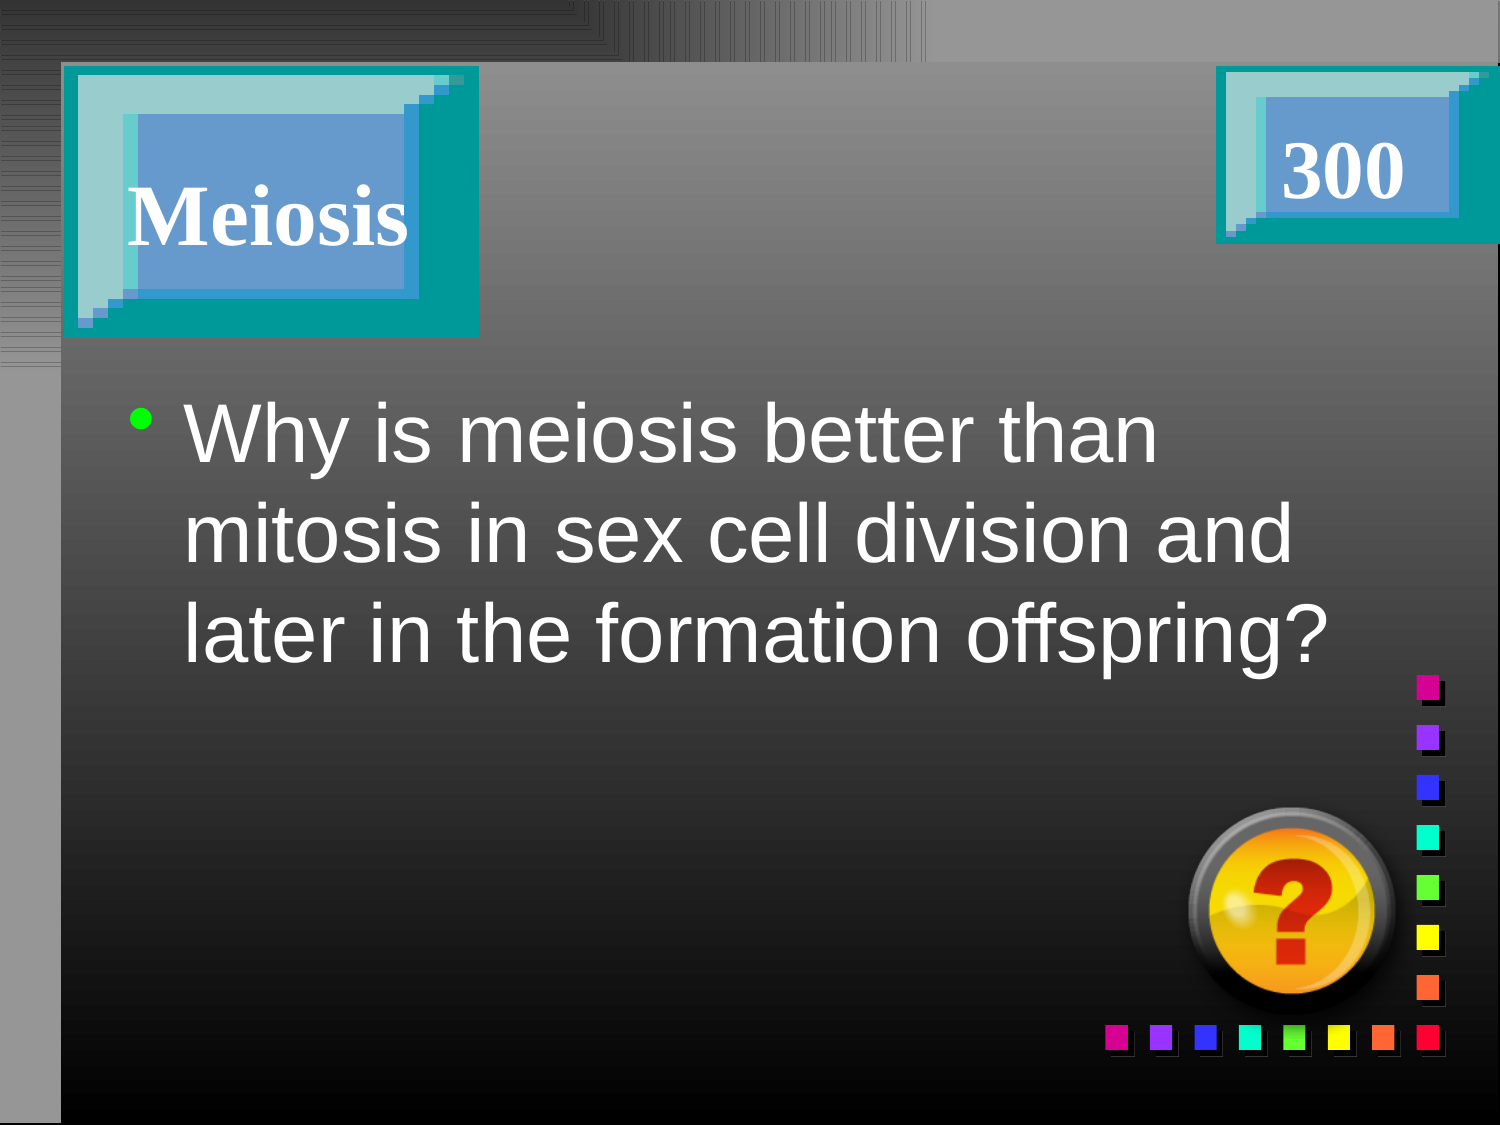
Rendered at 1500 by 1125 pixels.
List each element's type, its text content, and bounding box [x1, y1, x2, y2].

picture [1174, 798, 1416, 1039]
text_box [64, 66, 479, 339]
list Why is meiosis better than mitosis in sex cell division and later in the formation offspring? [112, 371, 1388, 835]
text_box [1216, 66, 1500, 244]
